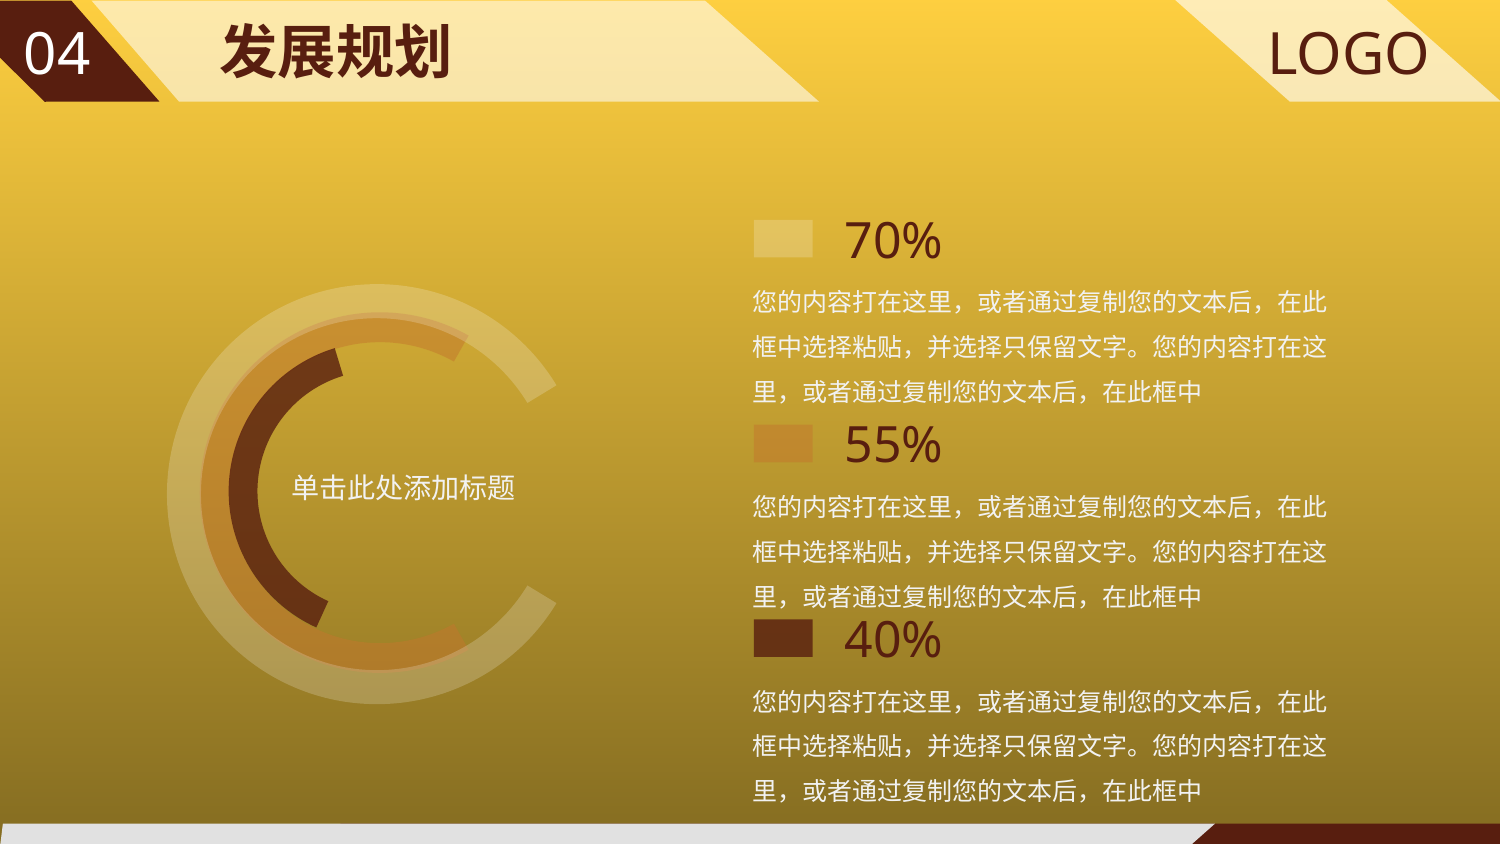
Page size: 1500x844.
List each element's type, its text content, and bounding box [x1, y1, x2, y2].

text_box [738, 200, 1364, 405]
text_box [201, 319, 466, 670]
text_box [166, 284, 557, 705]
text_box [1279, 50, 1500, 103]
text_box [1195, 822, 1500, 844]
text_box [0, 0, 80, 69]
text_box [35, 38, 162, 103]
text_box [228, 348, 344, 628]
text_box [0, 822, 1218, 844]
text_box LOGO [1252, 8, 1445, 94]
text_box 单击此处添加标题 [276, 462, 609, 512]
text_box [89, 0, 822, 103]
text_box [738, 600, 1364, 814]
text_box [1173, 0, 1398, 70]
text_box 04 [9, 8, 106, 94]
text_box 发展规划 [204, 8, 468, 93]
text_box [738, 405, 1364, 600]
